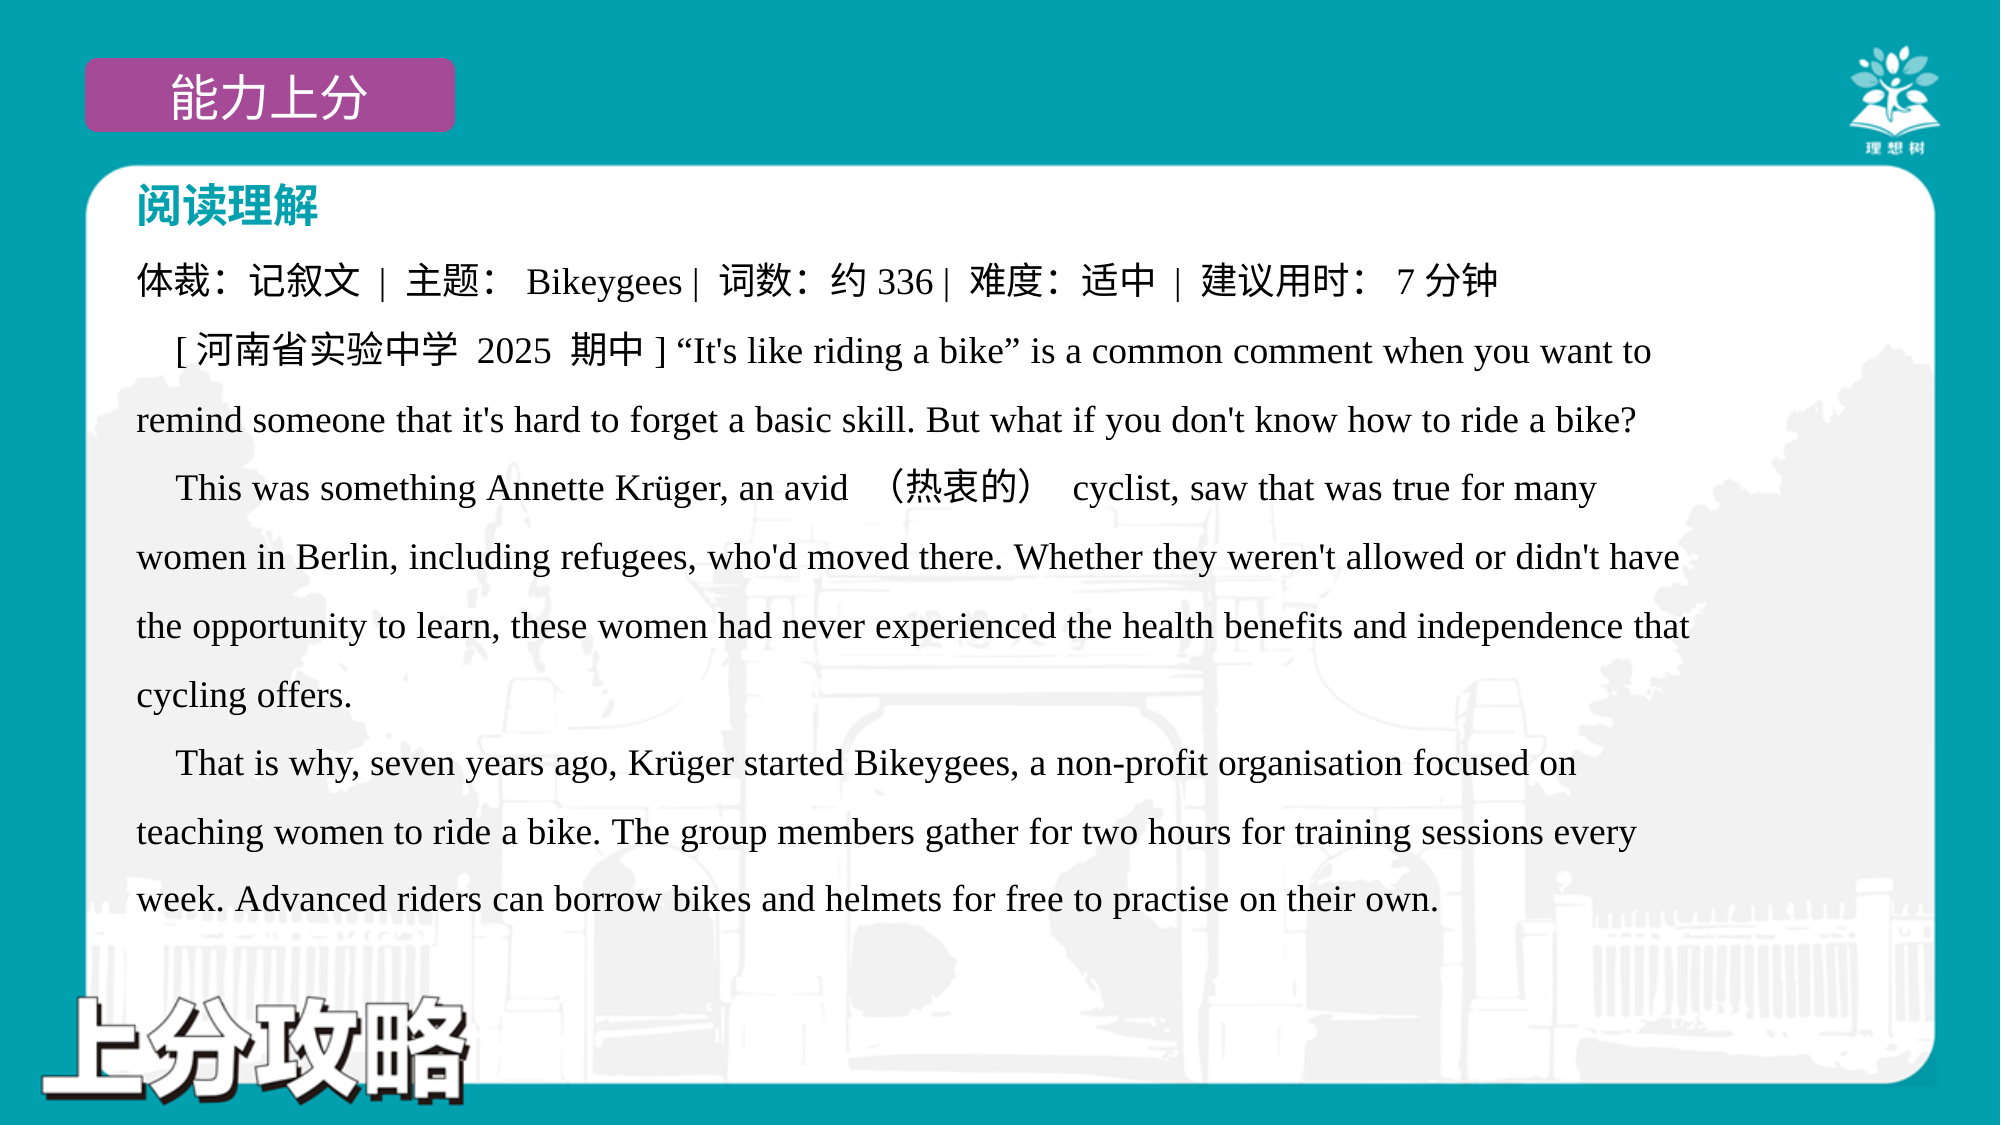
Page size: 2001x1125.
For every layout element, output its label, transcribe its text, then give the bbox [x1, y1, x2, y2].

text_box 阅读理解 [136, 176, 1865, 232]
text_box 体裁：记叙文 | 主题：Bikeygees | 词数：约336 | 难度：适中 | 建议用时：7分钟 [河南省实验中学 2025 期中] “It's like riding a bike” is a common comment when you want to remind someone that it's hard to forget a basic skill. But what if you don't know how to ride a bike? This was something Annette Krüger, an avid （热衷的） cyclist, saw that was true for many women in Berlin, including refugees, who'd moved there. Whether they weren't allowed or didn't have the opportunity to learn, these women had never experienced the health benefits and independence that cycling offers. That is why, seven years ago, Krüger started Bikeygees, a non-profit organisation focused on teaching women to ride a bike. The group members gather for two hours for training sessions every week. Advanced riders can borrow bikes and helmets for free to practise on their own.#4 [136, 233, 1865, 911]
picture [0, 0, 2000, 1125]
